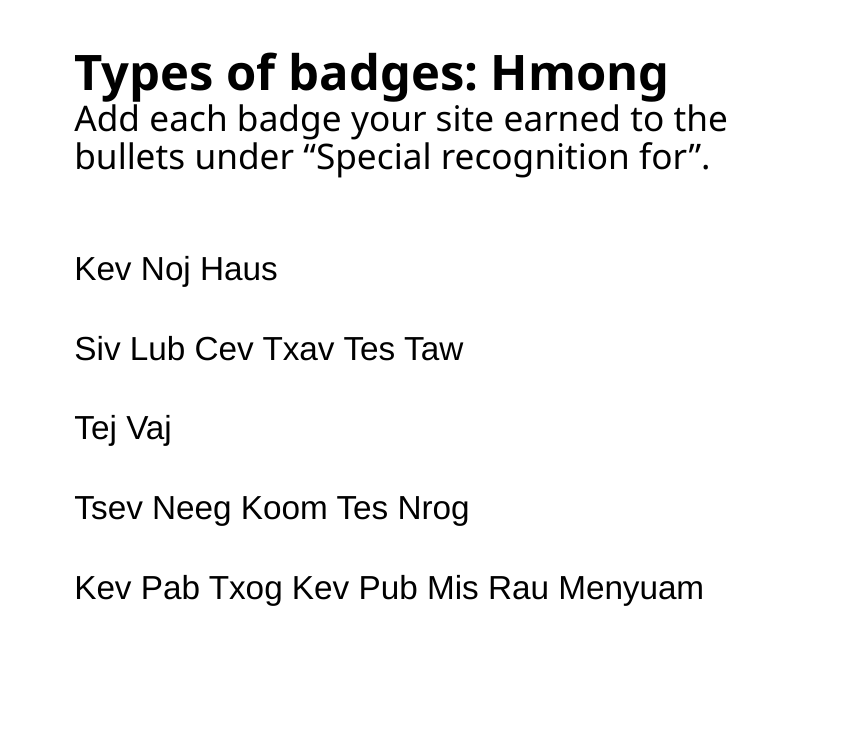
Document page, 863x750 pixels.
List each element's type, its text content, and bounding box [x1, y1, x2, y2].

title Types of badges: Hmong Add each badge your site earned to the bullets under “Special recognition for”. [59, 39, 804, 185]
list Kev Noj Haus Siv Lub Cev Txav Tes Taw Tej Vaj Tsev Neeg Koom Tes Nrog Kev Pab Txog Kev Pub Mis Rau Menyuam [59, 199, 804, 676]
